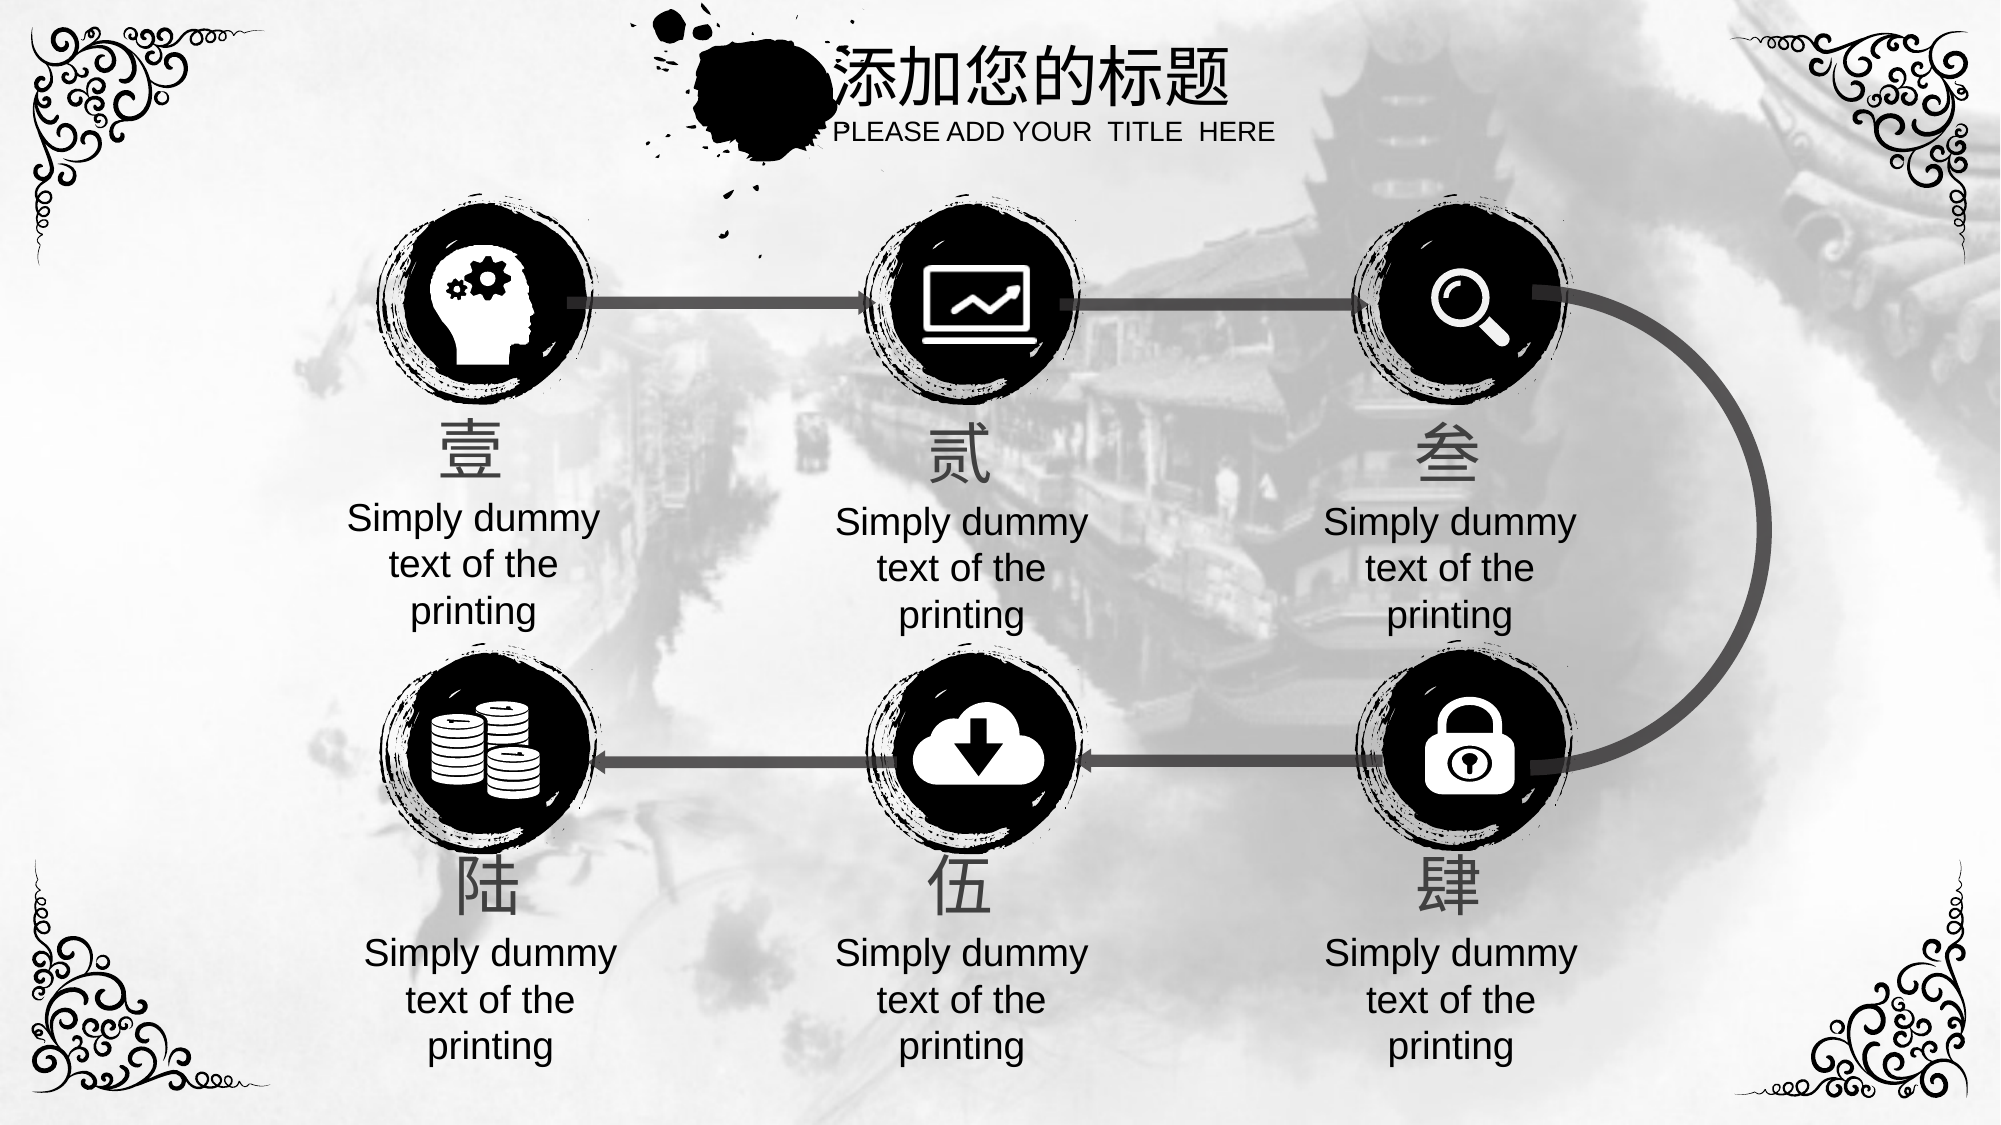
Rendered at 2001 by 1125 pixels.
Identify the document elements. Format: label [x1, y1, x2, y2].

text_box [1090, 298, 1345, 311]
text_box [1578, 289, 1772, 770]
text_box [603, 296, 857, 309]
text_box [1289, 404, 1636, 646]
text_box [1430, 268, 1511, 348]
text_box [1290, 836, 1637, 1078]
text_box [607, 756, 859, 769]
picture [0, 0, 2001, 1125]
text_box [801, 836, 1148, 1078]
text_box [313, 400, 660, 642]
text_box [628, 0, 1489, 260]
text_box [1093, 754, 1349, 767]
text_box [801, 404, 1148, 646]
text_box [330, 836, 677, 1078]
